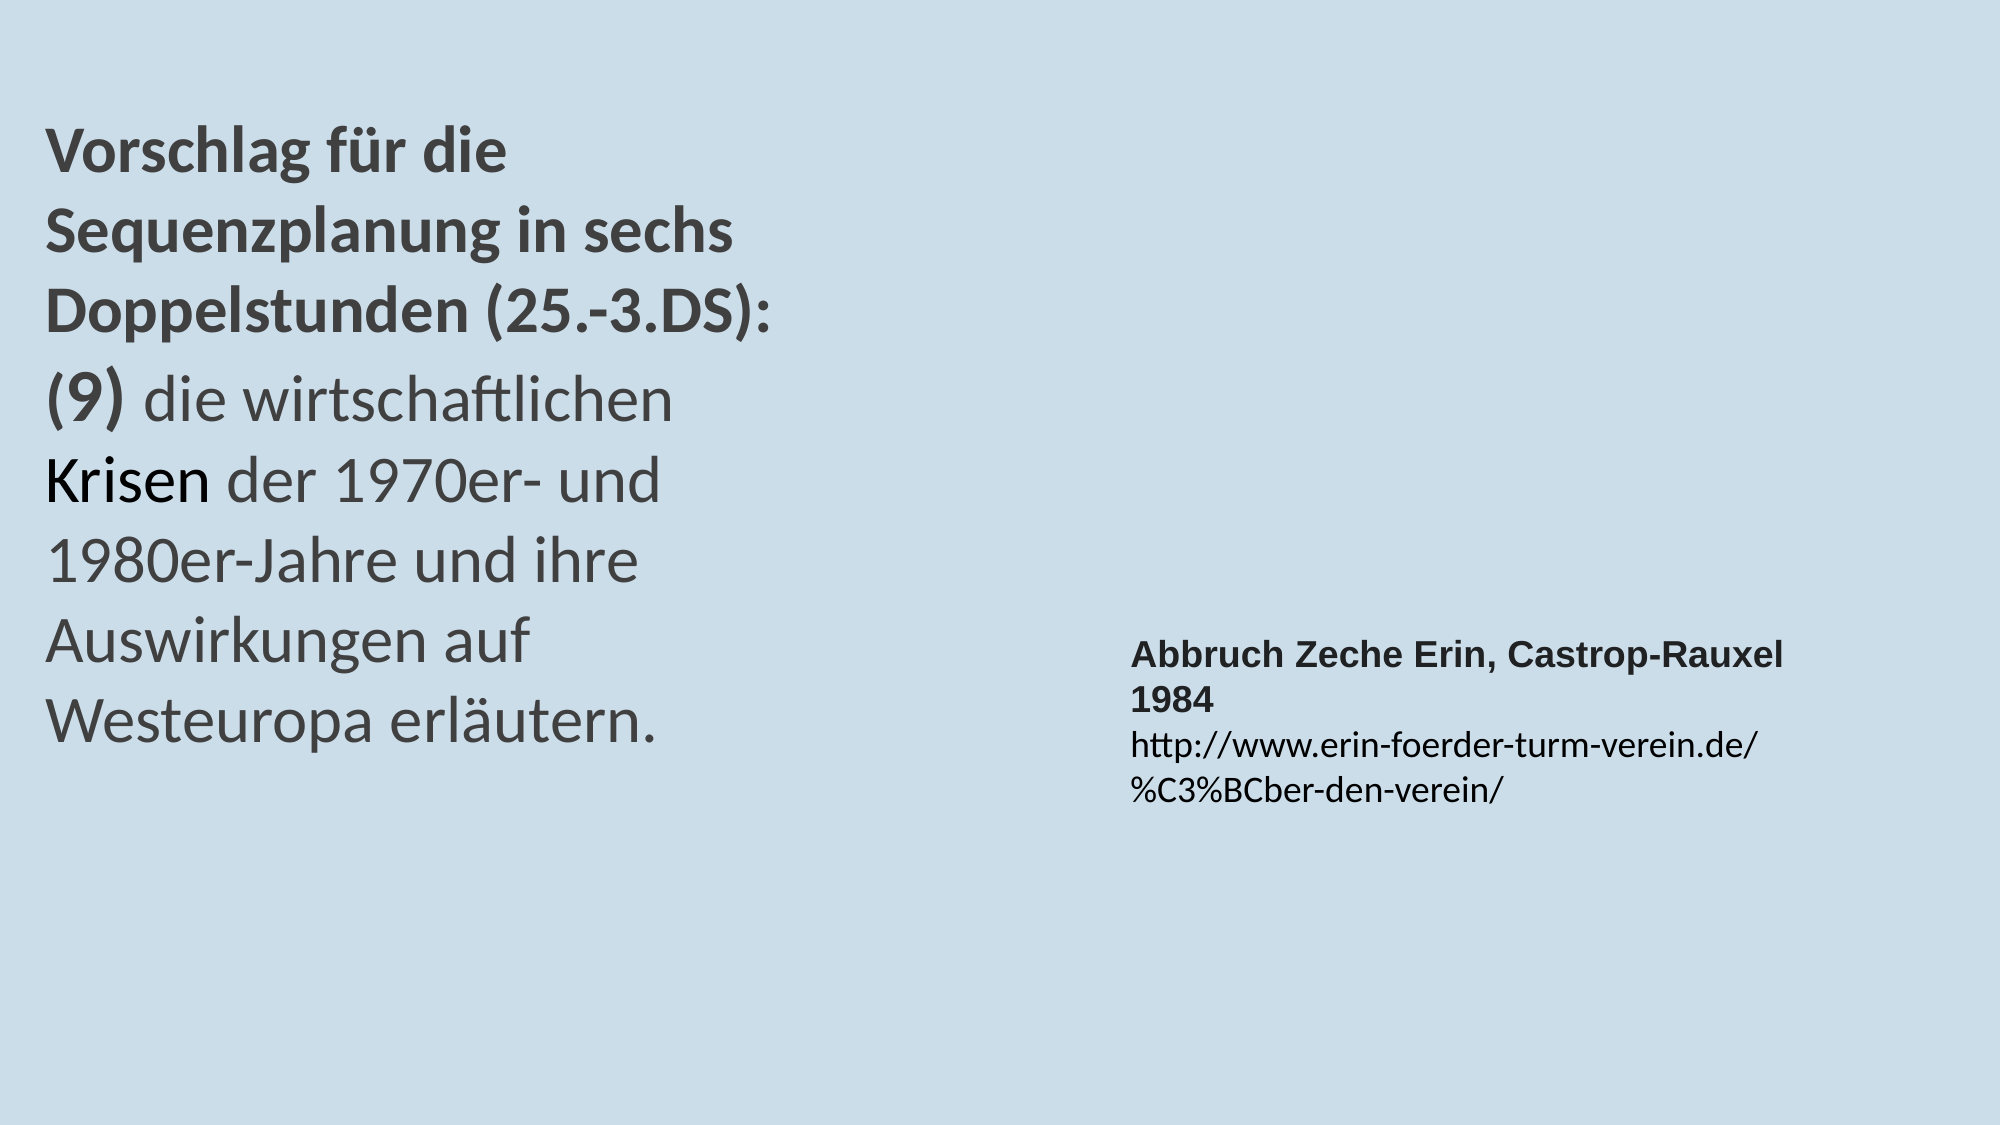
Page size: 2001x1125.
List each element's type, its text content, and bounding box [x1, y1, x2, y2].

text_box Abbruch Zeche Erin, Castrop-Rauxel 1984 http://www.erin-foerder-turm-verein.de/%C3%BCber-den-verein/ [1115, 622, 1810, 818]
list Vorschlag für die Sequenzplanung in sechs Doppelstunden (25.-3.DS): (9) die wirtschaftlichen Krisen der 1970er- und 1980er-Jahre und ihre Auswirkungen auf Westeuropa erläutern. [29, 98, 808, 801]
